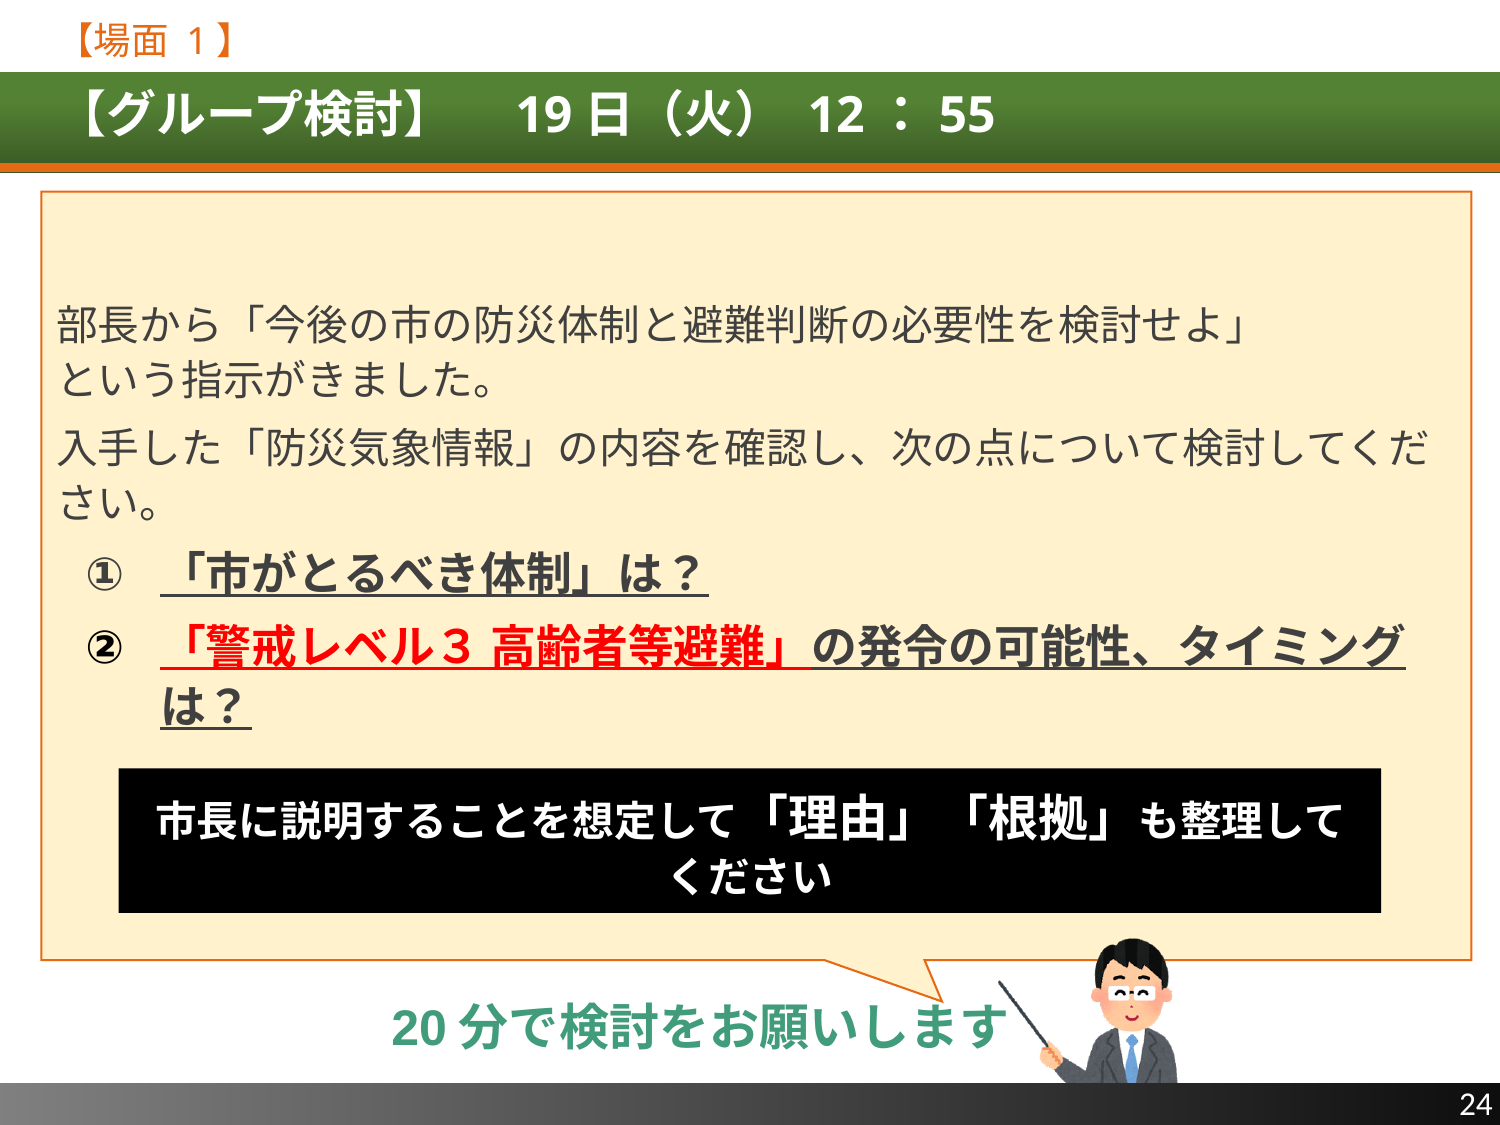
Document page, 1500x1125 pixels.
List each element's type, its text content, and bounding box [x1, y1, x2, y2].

picture [971, 928, 1212, 1083]
text_box 市長に説明することを想定して「理由」「根拠」も整理してください [118, 768, 1382, 913]
text_box [40, 190, 1473, 987]
list 【場面 1】 [41, 14, 1336, 60]
slide_number 24 [1170, 1072, 1500, 1125]
text_box 20分で検討をお願いします [376, 987, 971, 1063]
title 【グループ検討】 19日（火） 12：55 [41, 60, 1336, 173]
list 部長から「今後の市の防災体制と避難判断の必要性を検討せよ」 という指示がきました。 入手した「防災気象情報」の内容を確認し、次の点について検討してください。 「市がとるべき体制」は？ 「警戒レベル３ 高齢者等避難」の発令の可能性、タイミングは？ [41, 286, 1472, 745]
